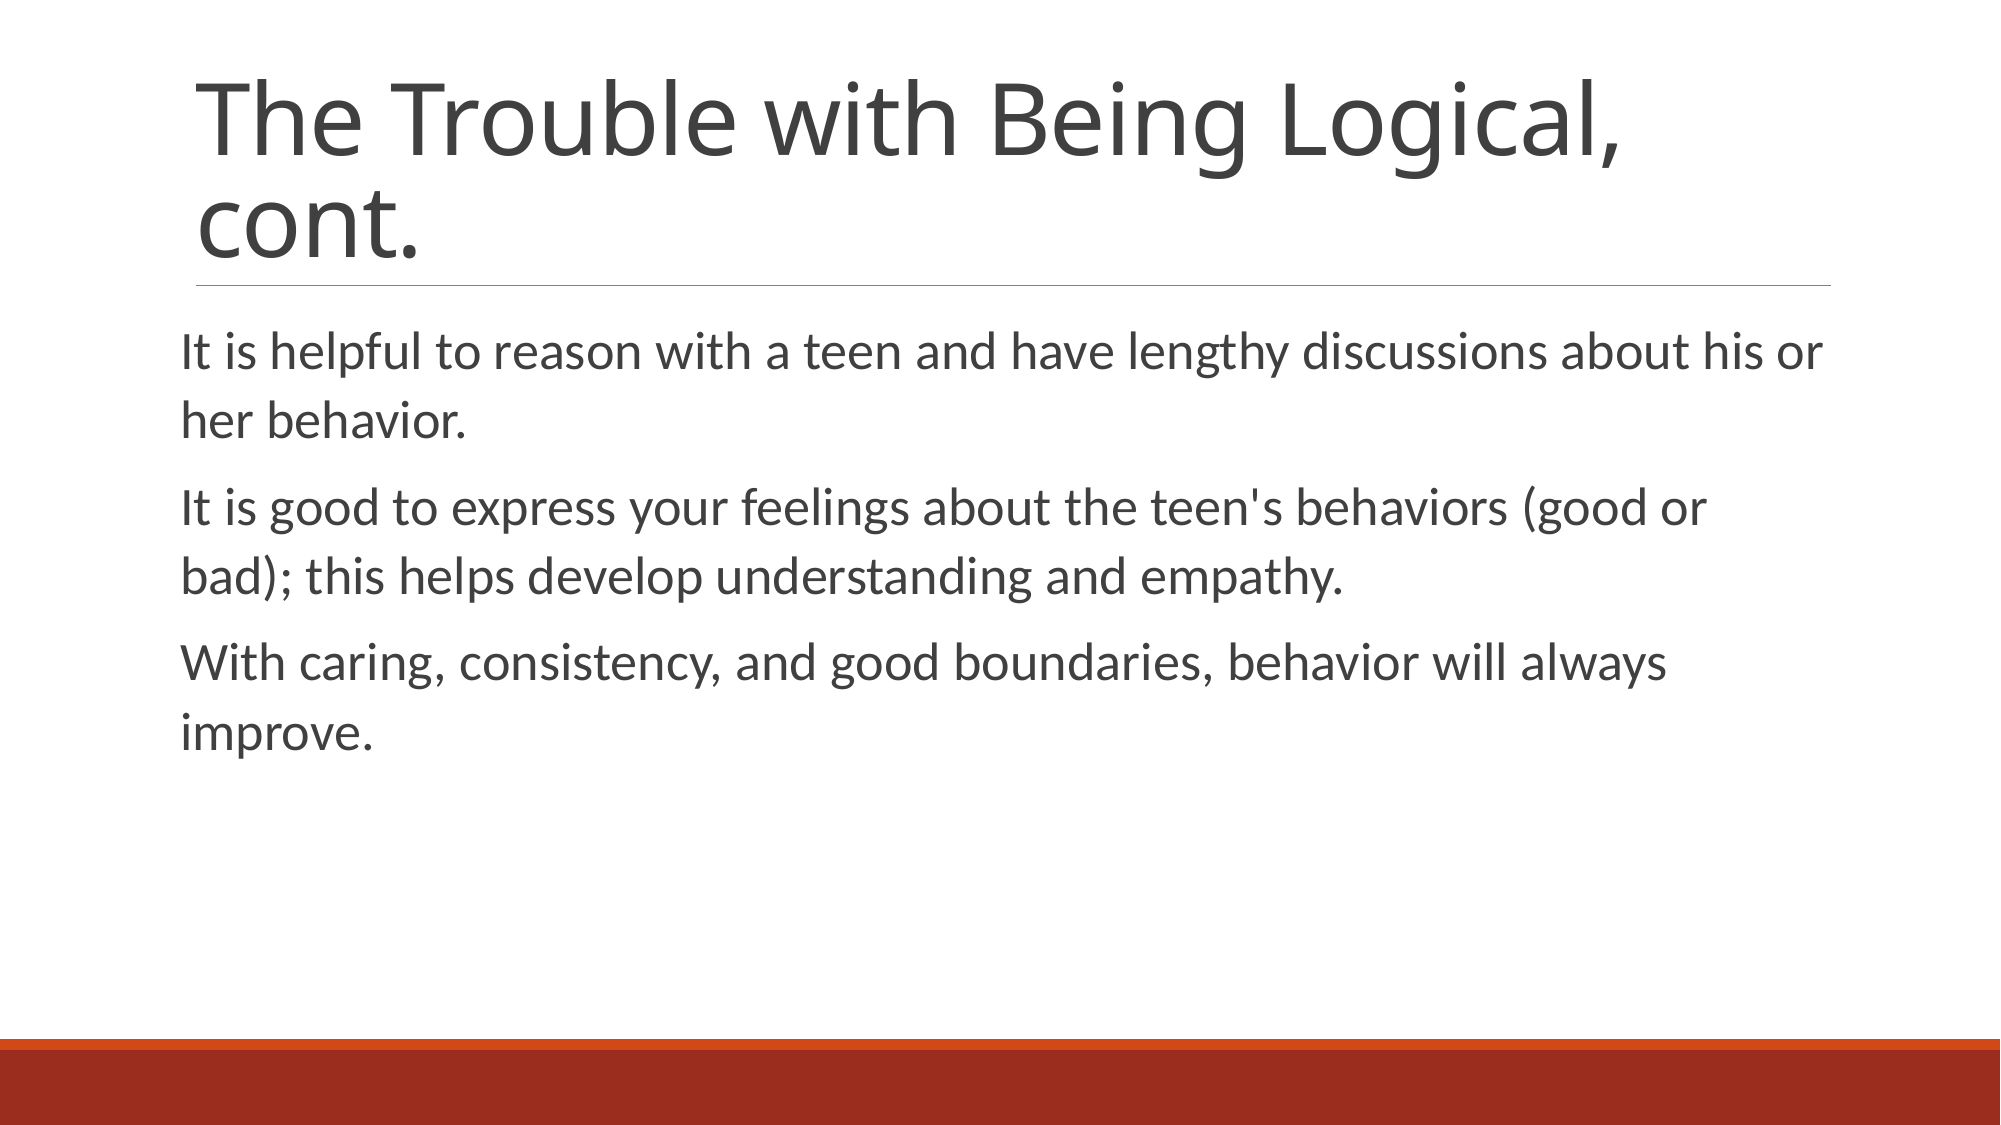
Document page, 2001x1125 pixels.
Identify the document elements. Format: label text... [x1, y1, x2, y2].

title The Trouble with Being Logical, cont. [180, 47, 1830, 285]
list It is helpful to reason with a teen and have lengthy discussions about his or her behavior. It is good to express your feelings about the teen's behaviors (good or bad); this helps develop understanding and empathy. With caring, consistency, and good boundaries, behavior will always improve. [180, 302, 1830, 1026]
